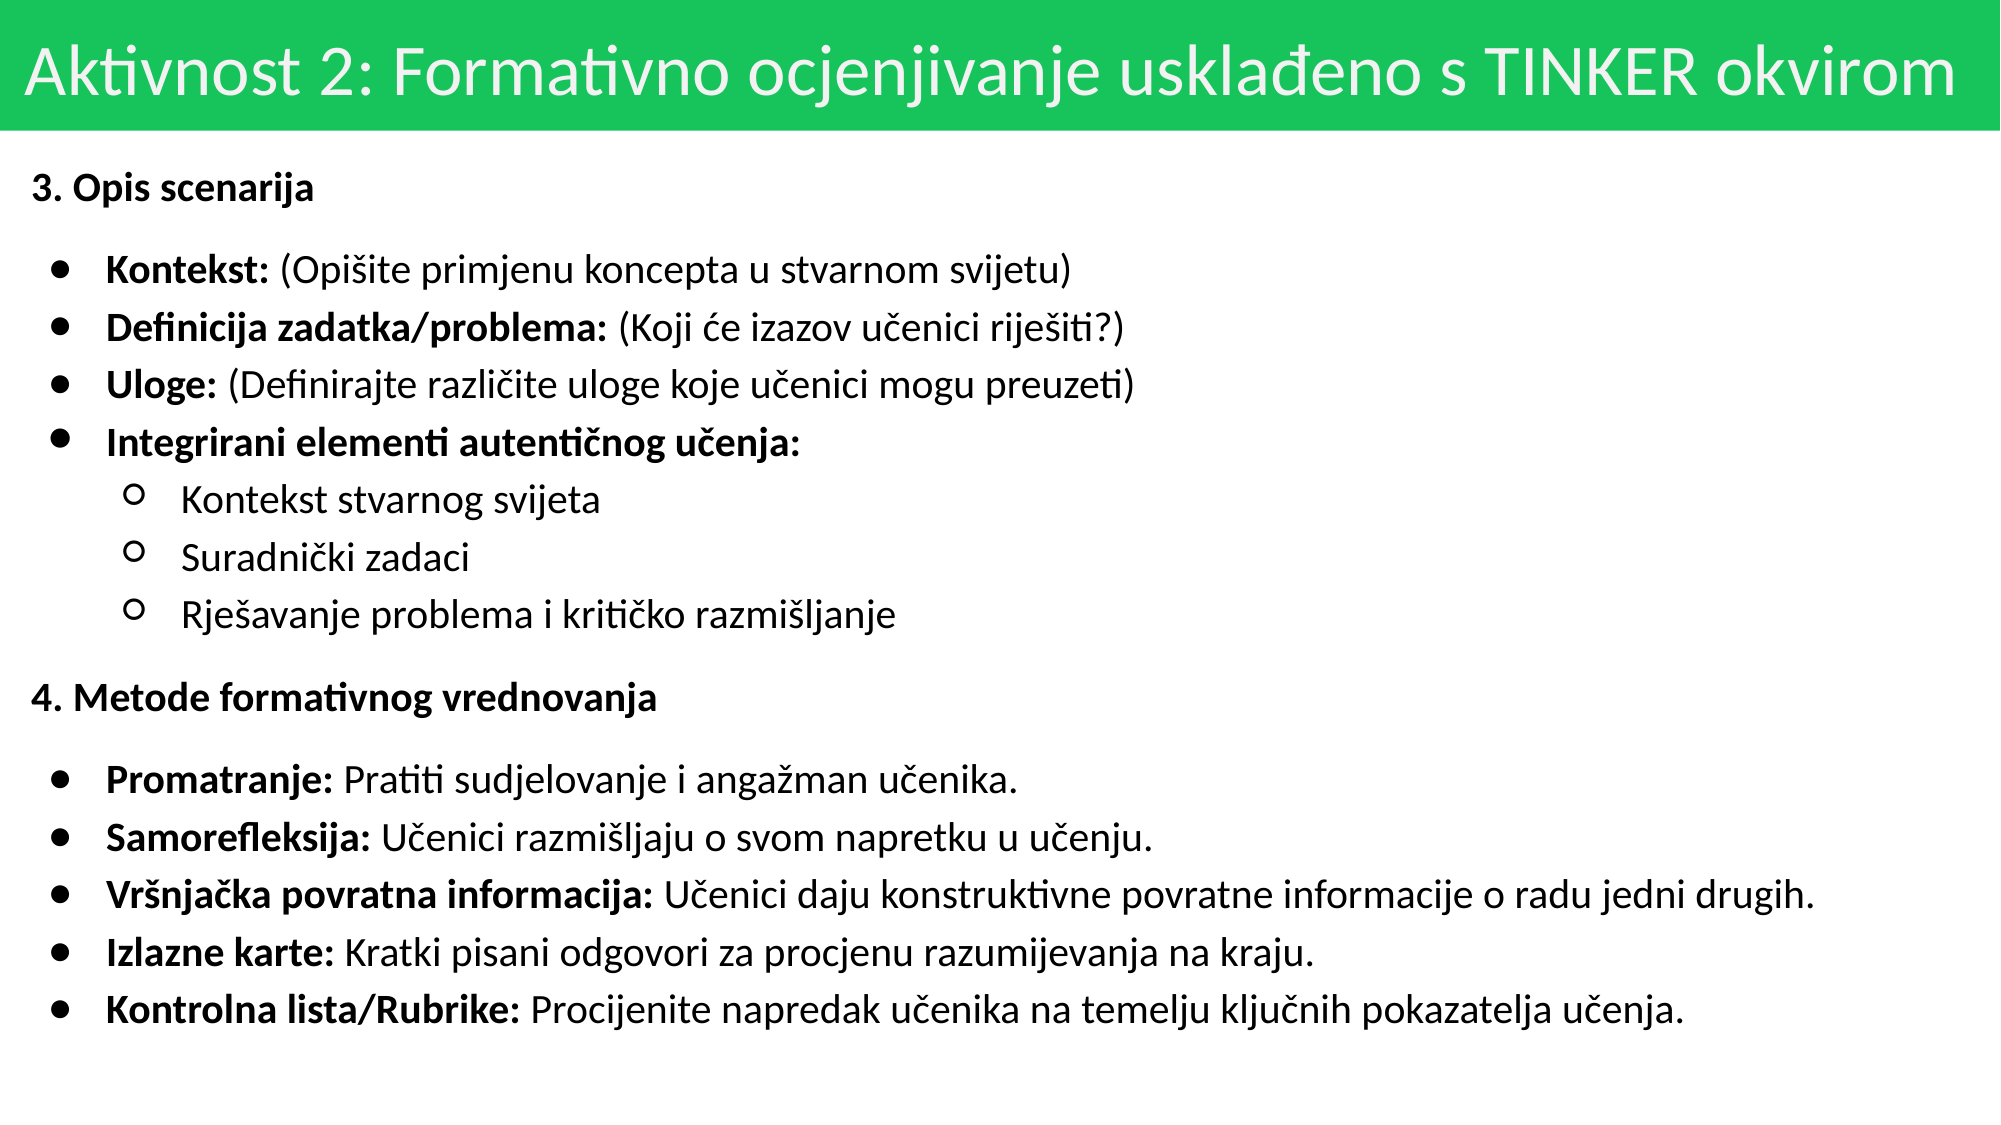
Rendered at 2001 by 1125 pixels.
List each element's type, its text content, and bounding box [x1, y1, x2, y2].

list 3. Opis scenarija Kontekst: (Opišite primjenu koncepta u stvarnom svijetu) Definicija zadatka/problema: (Koji će izazov učenici riješiti?) Uloge: (Definirajte različite uloge koje učenici mogu preuzeti) Integrirani elementi autentičnog učenja: Kontekst stvarnog svijeta Suradnički zadaci Rješavanje problema i kritičko razmišljanje 4. Metode formativnog vrednovanja Promatranje: Pratiti sudjelovanje i angažman učenika. Samorefleksija: Učenici razmišljaju o svom napretku u učenju. Vršnjačka povratna informacija: Učenici daju konstruktivne povratne informacije o radu jedni drugih. Izlazne karte: Kratki pisani odgovori za procjenu razumijevanja na kraju. Kontrolna lista/Rubrike: Procijenite napredak učenika na temelju ključnih pokazatelja učenja. [16, 144, 1976, 1108]
title Aktivnost 2: Formativno ocjenjivanje usklađeno s TINKER okvirom [16, 13, 1976, 131]
